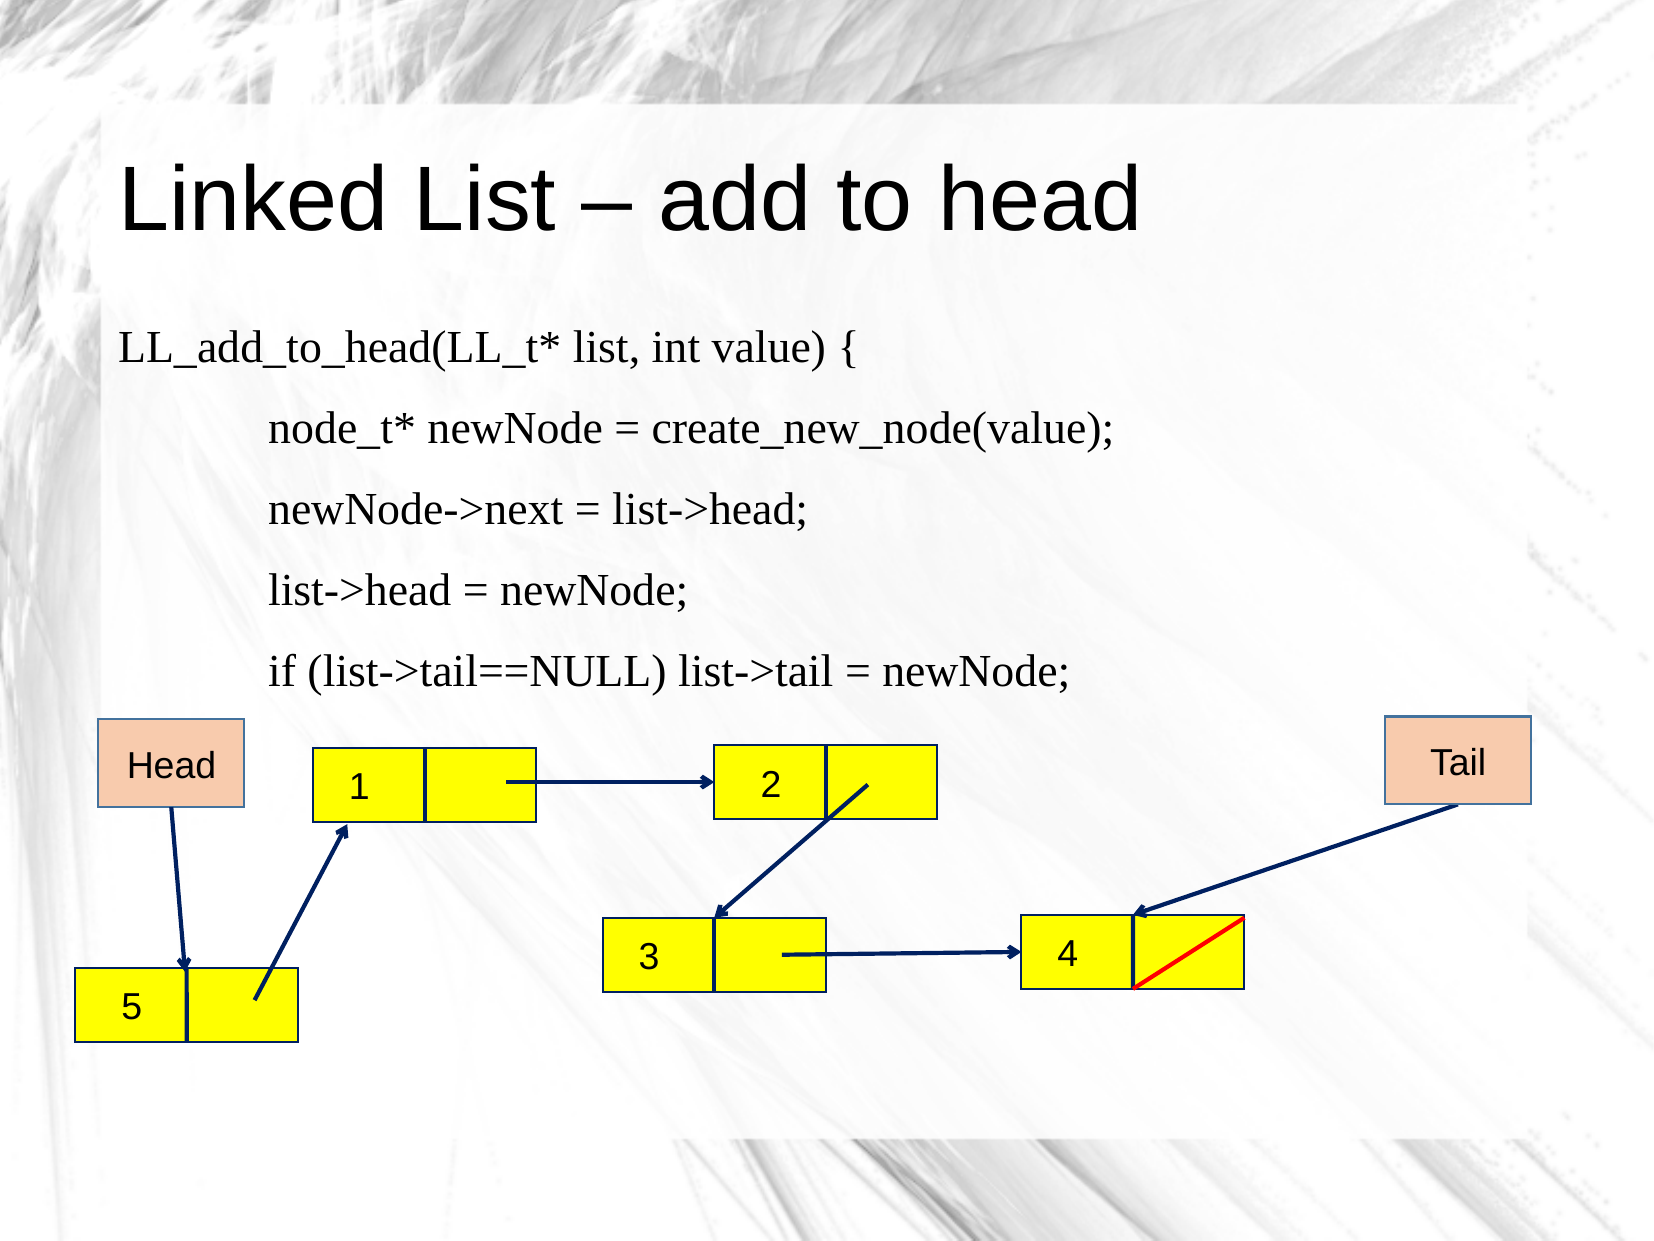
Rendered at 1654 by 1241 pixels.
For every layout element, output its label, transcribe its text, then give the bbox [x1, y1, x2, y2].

title Linked List – add to head [118, 112, 1506, 281]
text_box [1132, 804, 1458, 915]
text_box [1132, 917, 1245, 989]
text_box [75, 967, 299, 1042]
picture [0, 0, 1654, 1241]
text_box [1021, 914, 1245, 989]
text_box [602, 917, 826, 992]
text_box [714, 784, 868, 918]
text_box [171, 807, 185, 972]
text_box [313, 747, 537, 822]
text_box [254, 824, 348, 1001]
list LL_add_to_head(LL_t* list, int value) { node_t* newNode = create_new_node(value); newNode->next = list->head; list->head = newNode; if (list->tail==NULL) list->tail = newNode; [118, 319, 1571, 1109]
text_box Tail [1384, 716, 1532, 805]
text_box Head [98, 719, 245, 808]
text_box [714, 745, 938, 820]
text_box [781, 951, 1021, 955]
